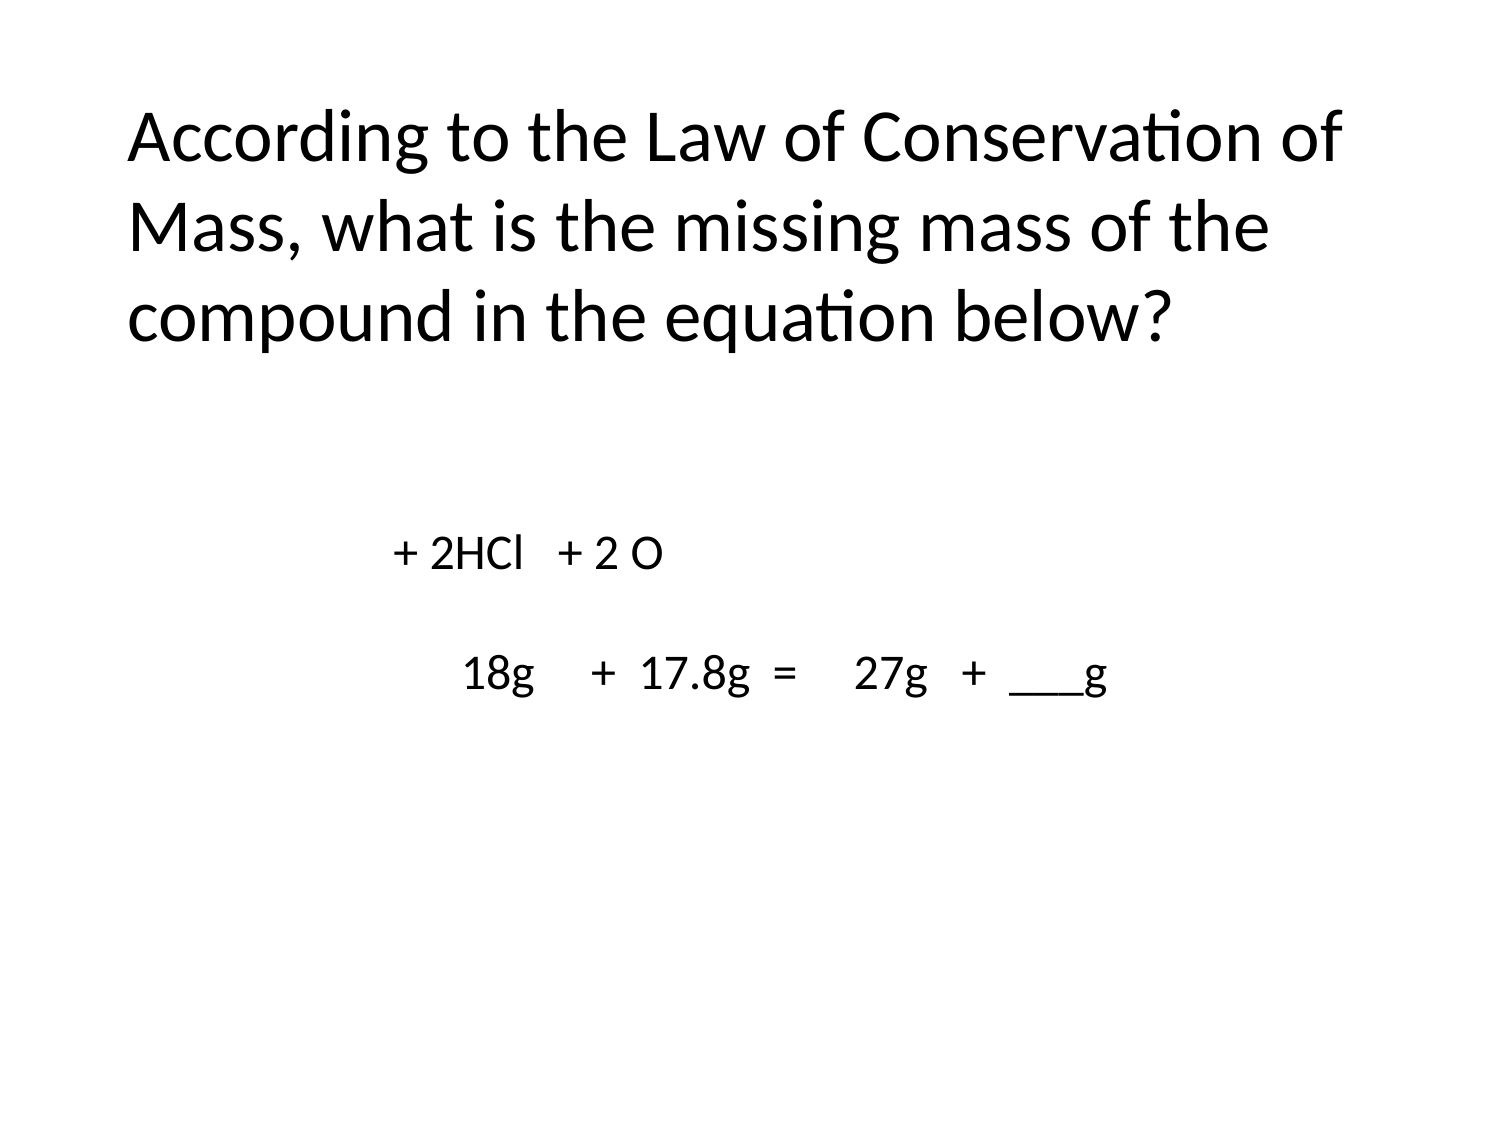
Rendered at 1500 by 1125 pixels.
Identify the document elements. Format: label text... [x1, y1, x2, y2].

title According to the Law of Conservation of Mass, what is the missing mass of the compound in the equation below? [112, 50, 1450, 393]
